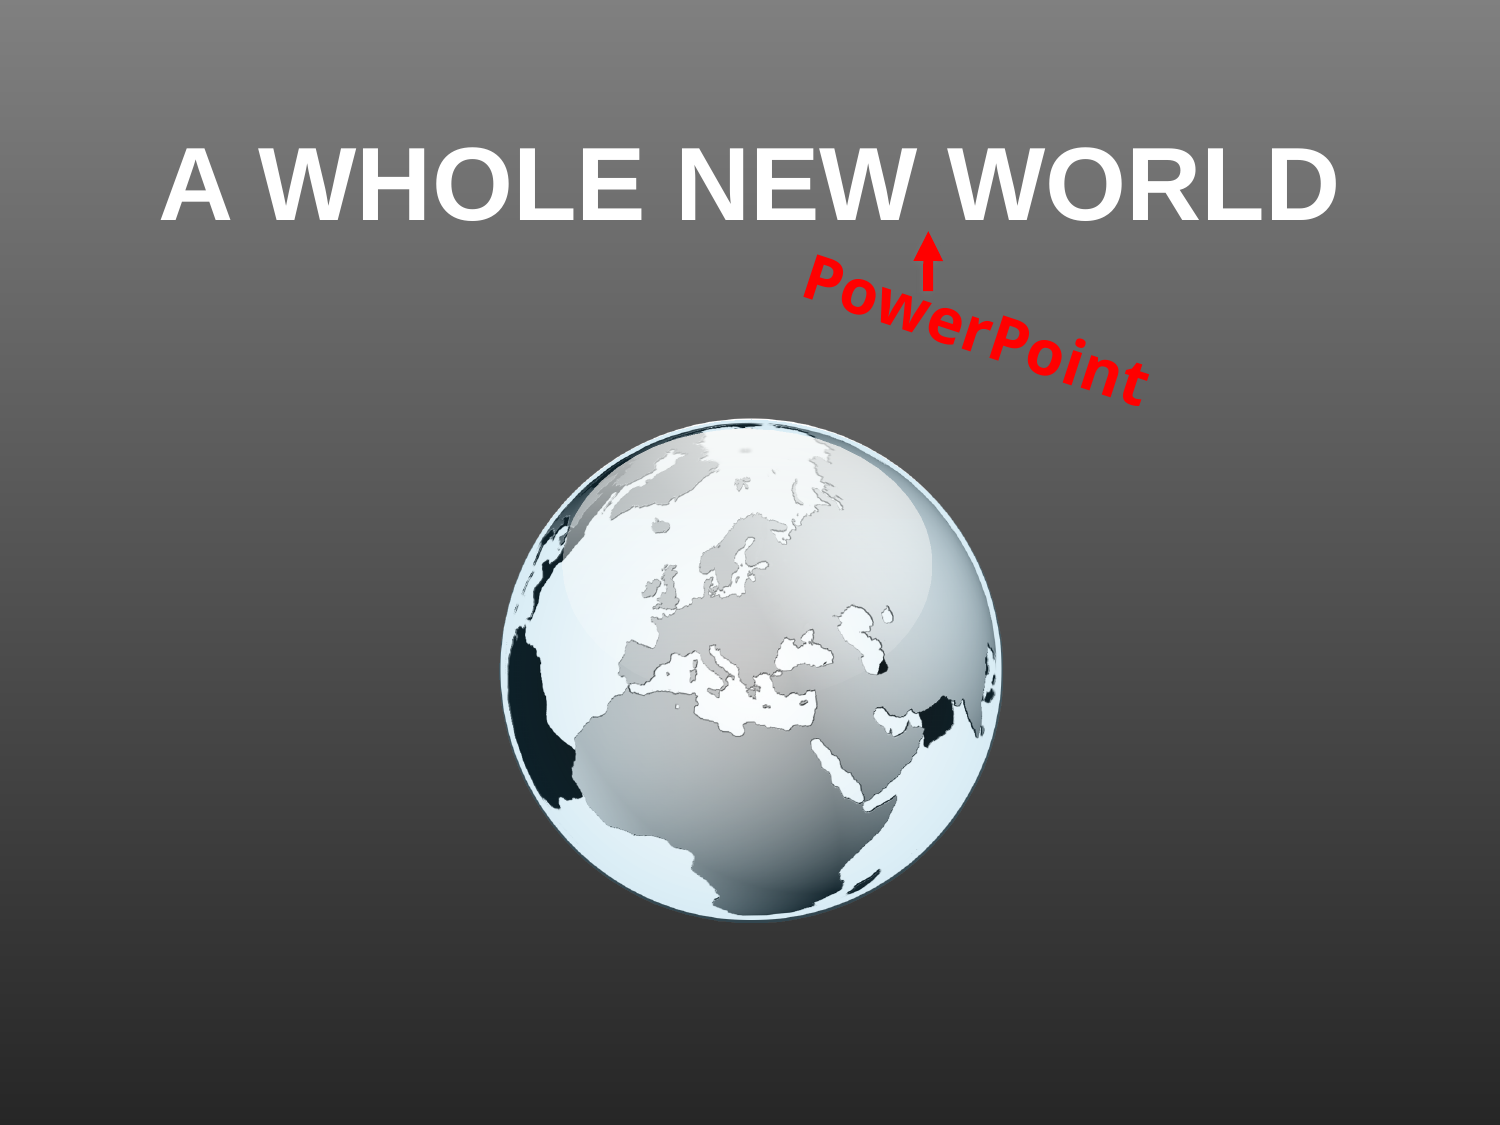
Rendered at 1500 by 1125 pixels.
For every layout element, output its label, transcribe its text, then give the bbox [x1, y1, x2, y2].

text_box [780, 230, 1234, 385]
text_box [492, 414, 1009, 927]
text_box A WHOLE NEW WORLD [0, 113, 1500, 245]
